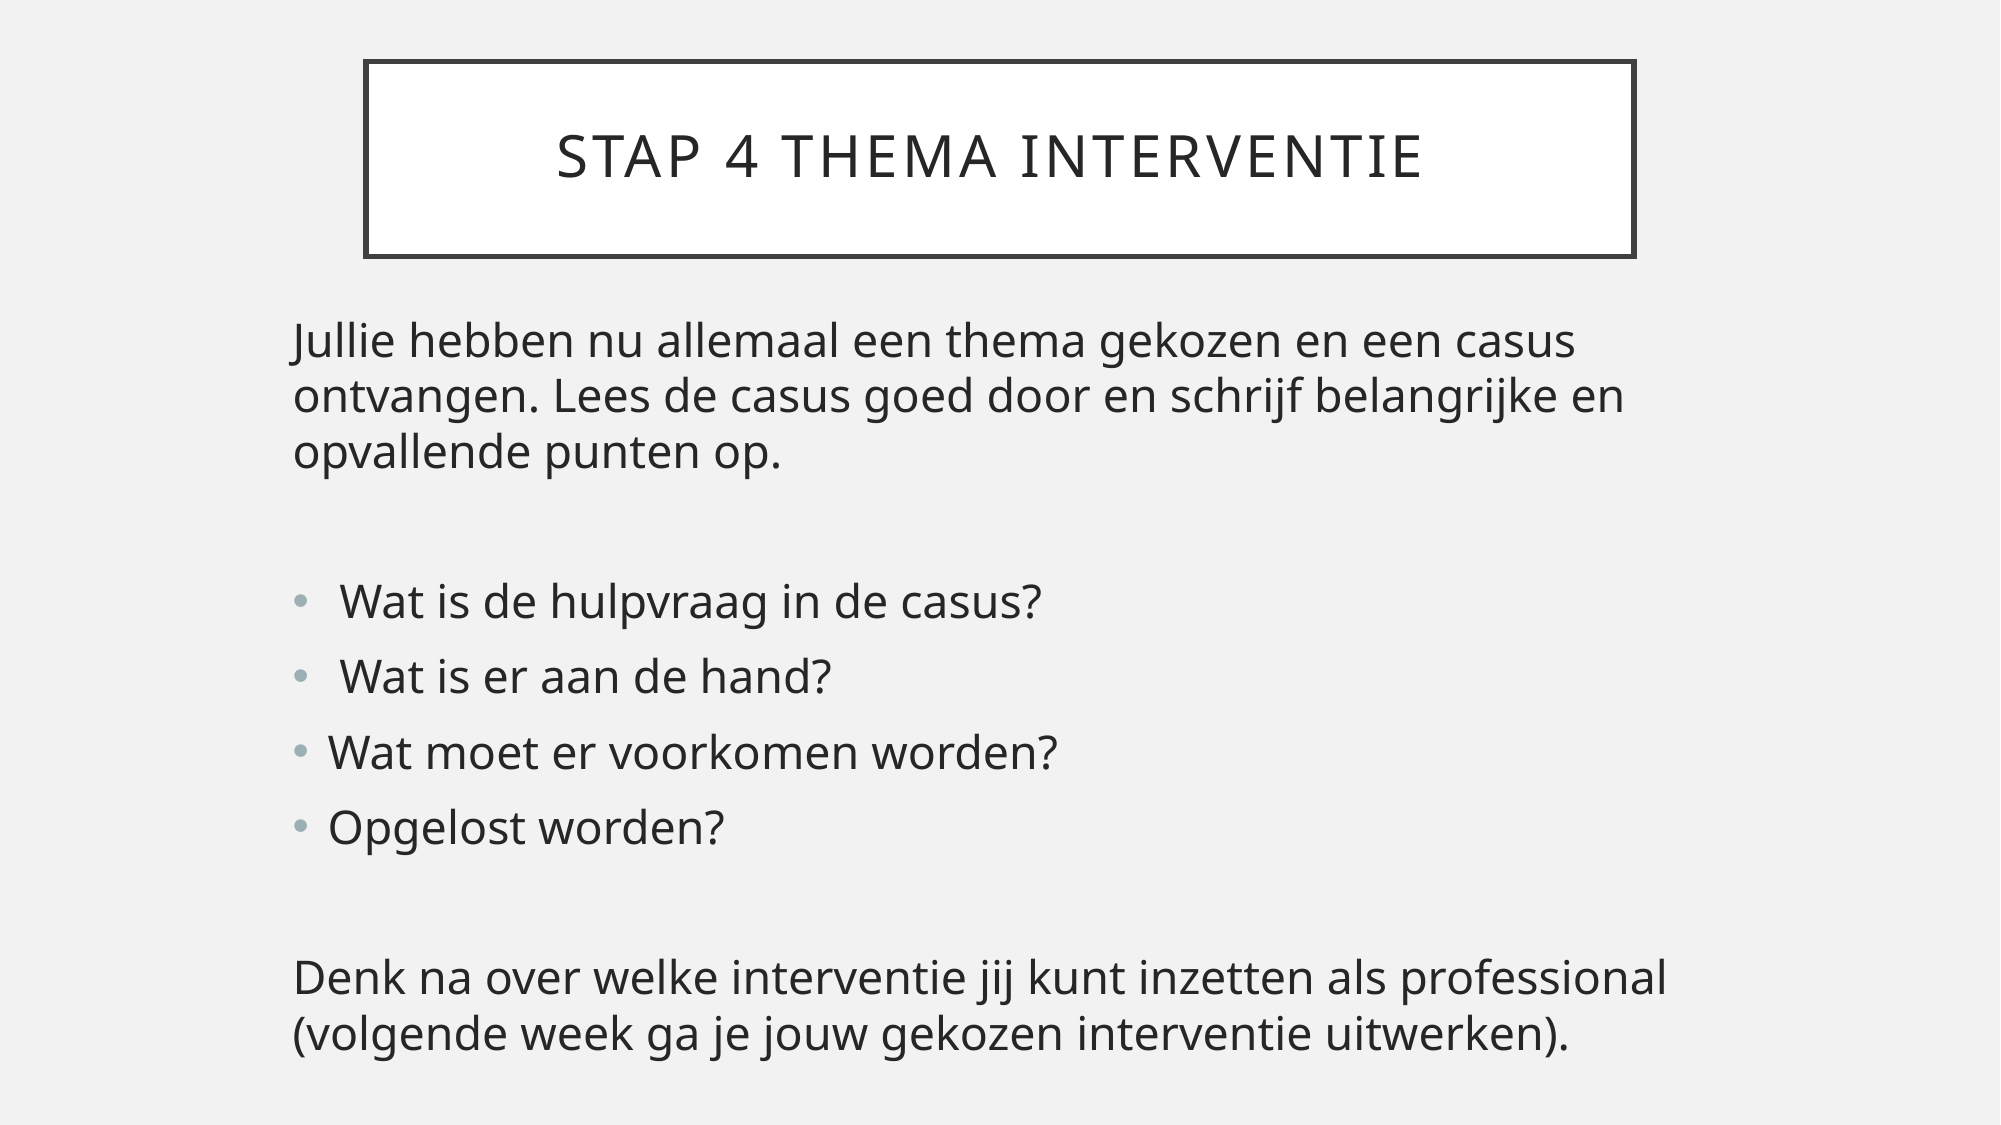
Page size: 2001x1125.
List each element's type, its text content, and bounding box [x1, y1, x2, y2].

list Jullie hebben nu allemaal een thema gekozen en een casus ontvangen. Lees de casus goed door en schrijf belangrijke en opvallende punten op. Wat is de hulpvraag in de casus? Wat is er aan de hand? Wat moet er voorkomen worden? Opgelost worden? Denk na over welke interventie jij kunt inzetten als professional (volgende week ga je jouw gekozen interventie uitwerken). [277, 303, 1723, 1078]
title Stap 4 thema interventie [363, 59, 1637, 259]
